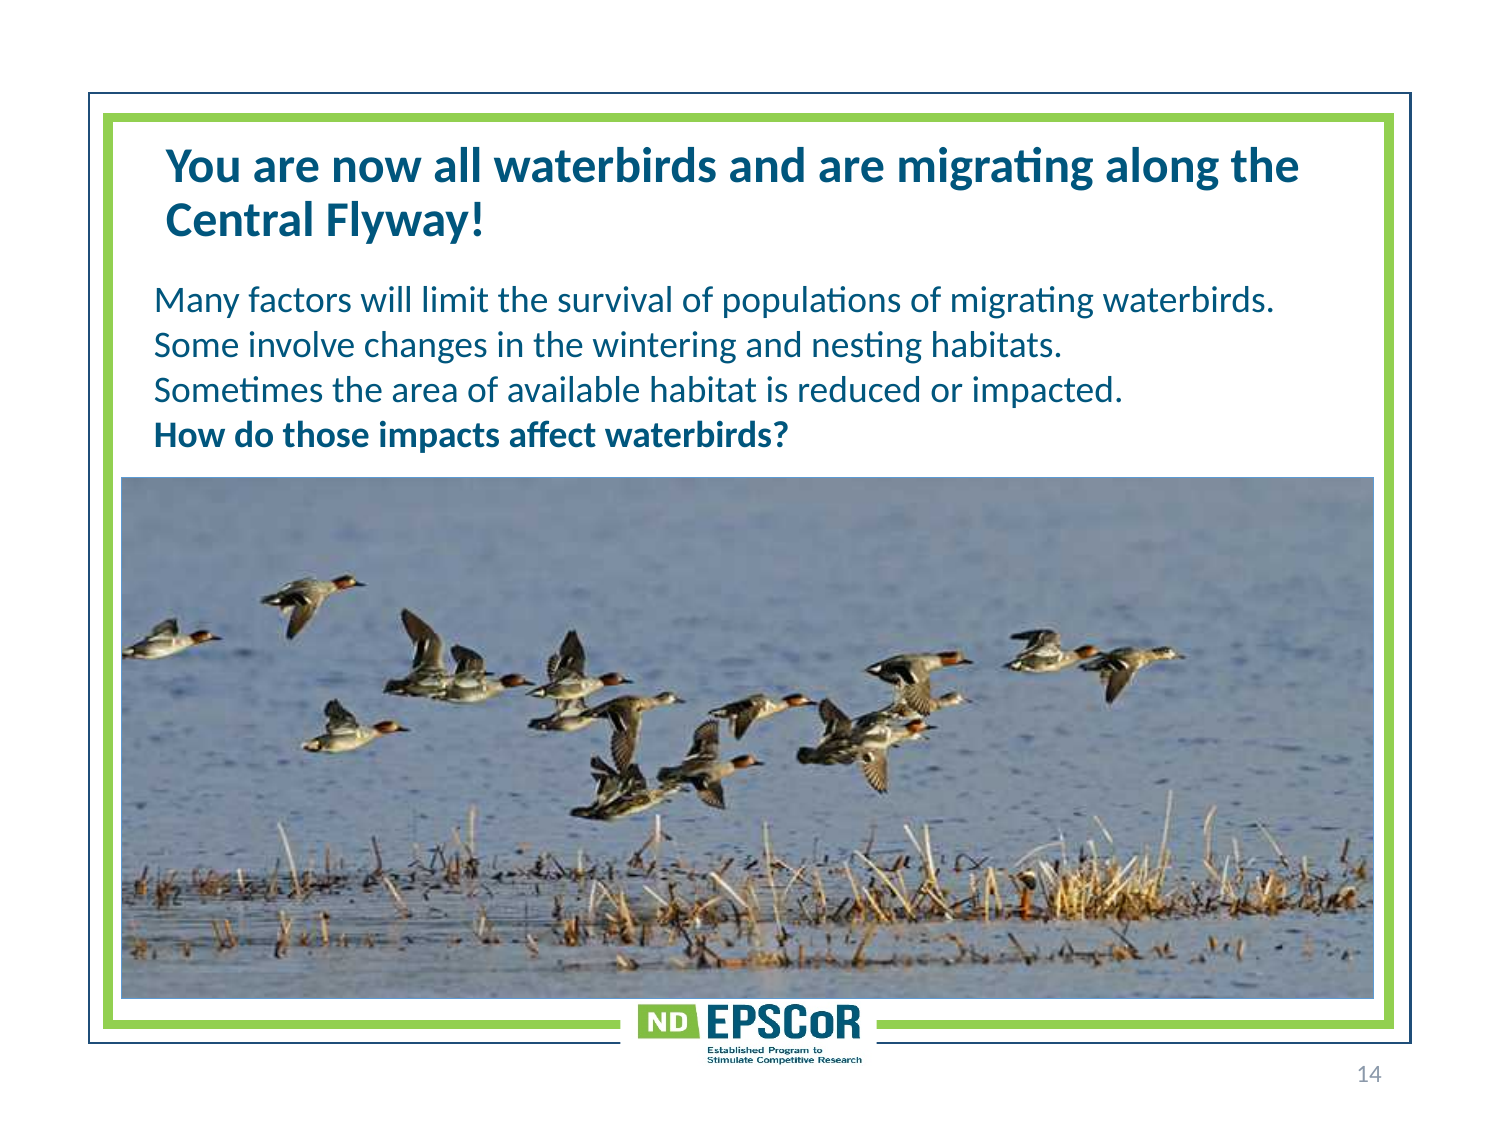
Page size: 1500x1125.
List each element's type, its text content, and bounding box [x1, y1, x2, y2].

picture [620, 1001, 877, 1066]
title You are now all waterbirds and are migrating along the Central Flyway! [150, 51, 1374, 255]
text_box Many factors will limit the survival of populations of migrating waterbirds. Some involve changes in the wintering and nesting habitats. Sometimes the area of available habitat is reduced or impacted. How do those impacts affect waterbirds? [139, 267, 1300, 463]
slide_number 14 [1059, 1042, 1397, 1103]
picture [121, 477, 1374, 999]
